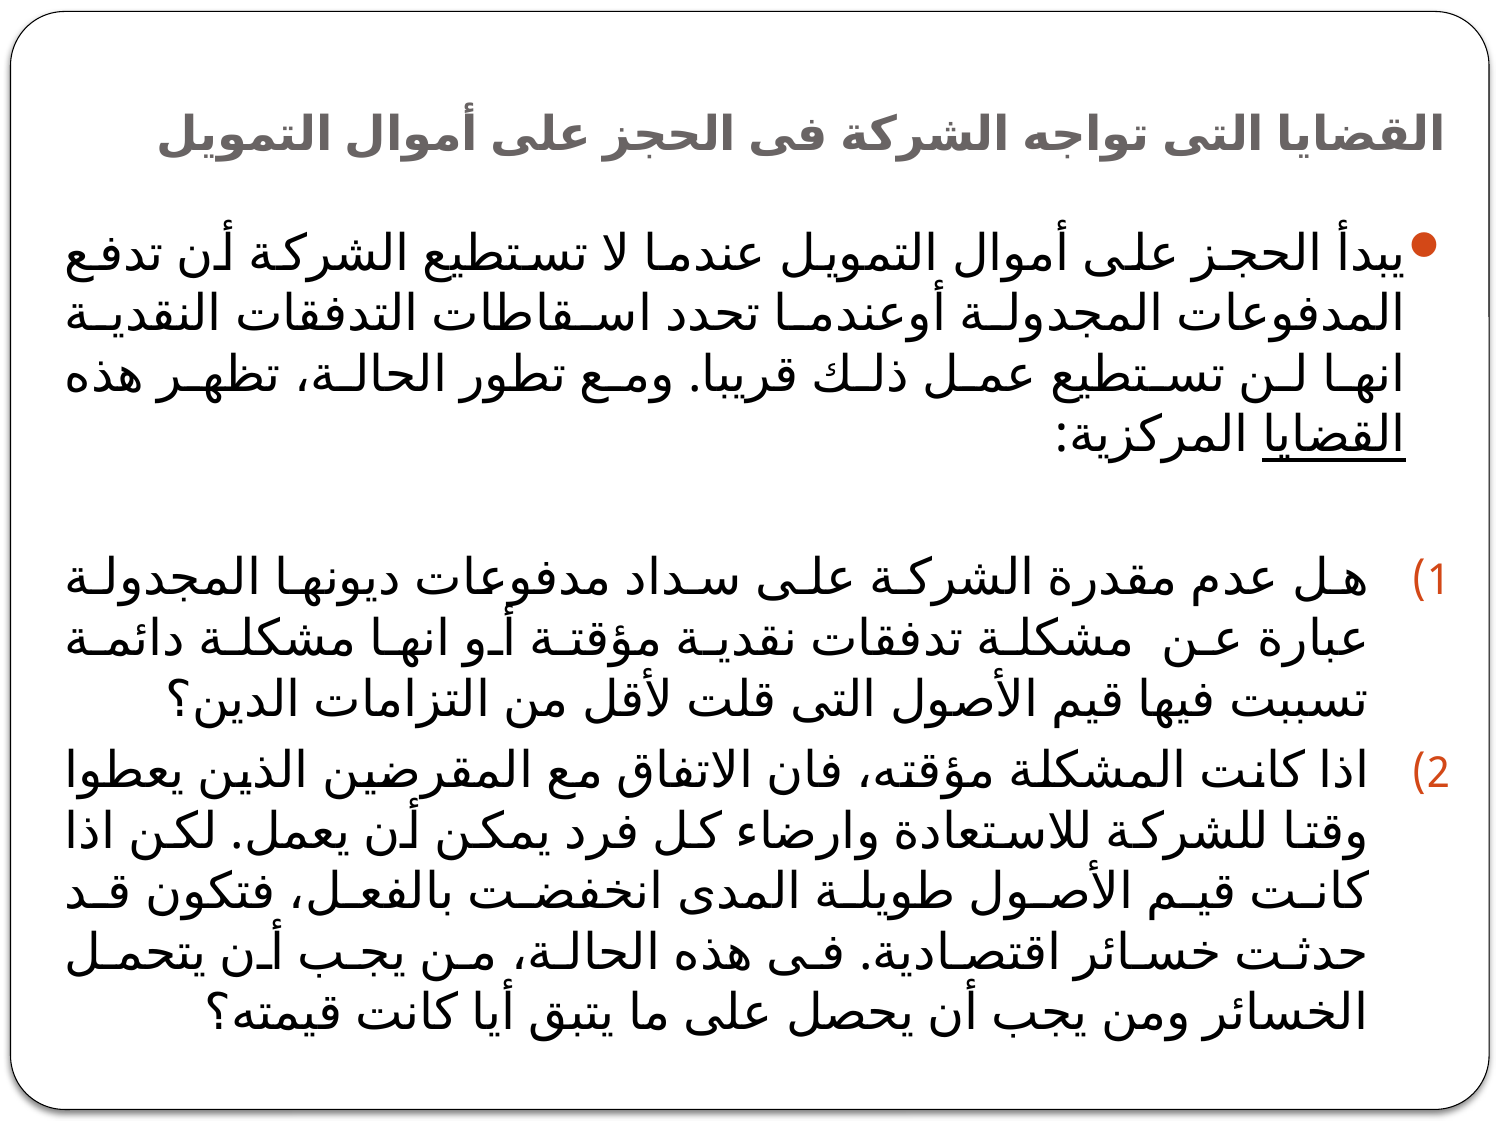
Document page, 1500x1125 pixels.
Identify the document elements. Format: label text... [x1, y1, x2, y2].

list يبدأ الحجز على أموال التمويل عندما لا تستطيع الشركة أن تدفع المدفوعات المجدولة أوعندما تحدد اسقاطات التدفقات النقدية انها لن تستطيع عمل ذلك قريبا. ومع تطور الحالة، تظهر هذه القضايا المركزية: هل عدم مقدرة الشركة على سداد مدفوعات ديونها المجدولة عبارة عن مشكلة تدفقات نقدية مؤقتة أو انها مشكلة دائمة تسببت فيها قيم الأصول التى قلت لأقل من التزامات الدين؟ اذا كانت المشكلة مؤقته، فان الاتفاق مع المقرضين الذين يعطوا وقتا للشركة للاستعادة وارضاء كل فرد يمكن أن يعمل. لكن اذا كانت قيم الأصول طويلة المدى انخفضت بالفعل، فتكون قد حدثت خسائر اقتصادية. فى هذه الحالة، من يجب أن يتحمل الخسائر ومن يجب أن يحصل على ما يتبق أيا كانت قيمته؟ [50, 212, 1463, 1063]
title القضايا التى تواجه الشركة فى الحجز على أموال التمويل [37, 45, 1463, 175]
